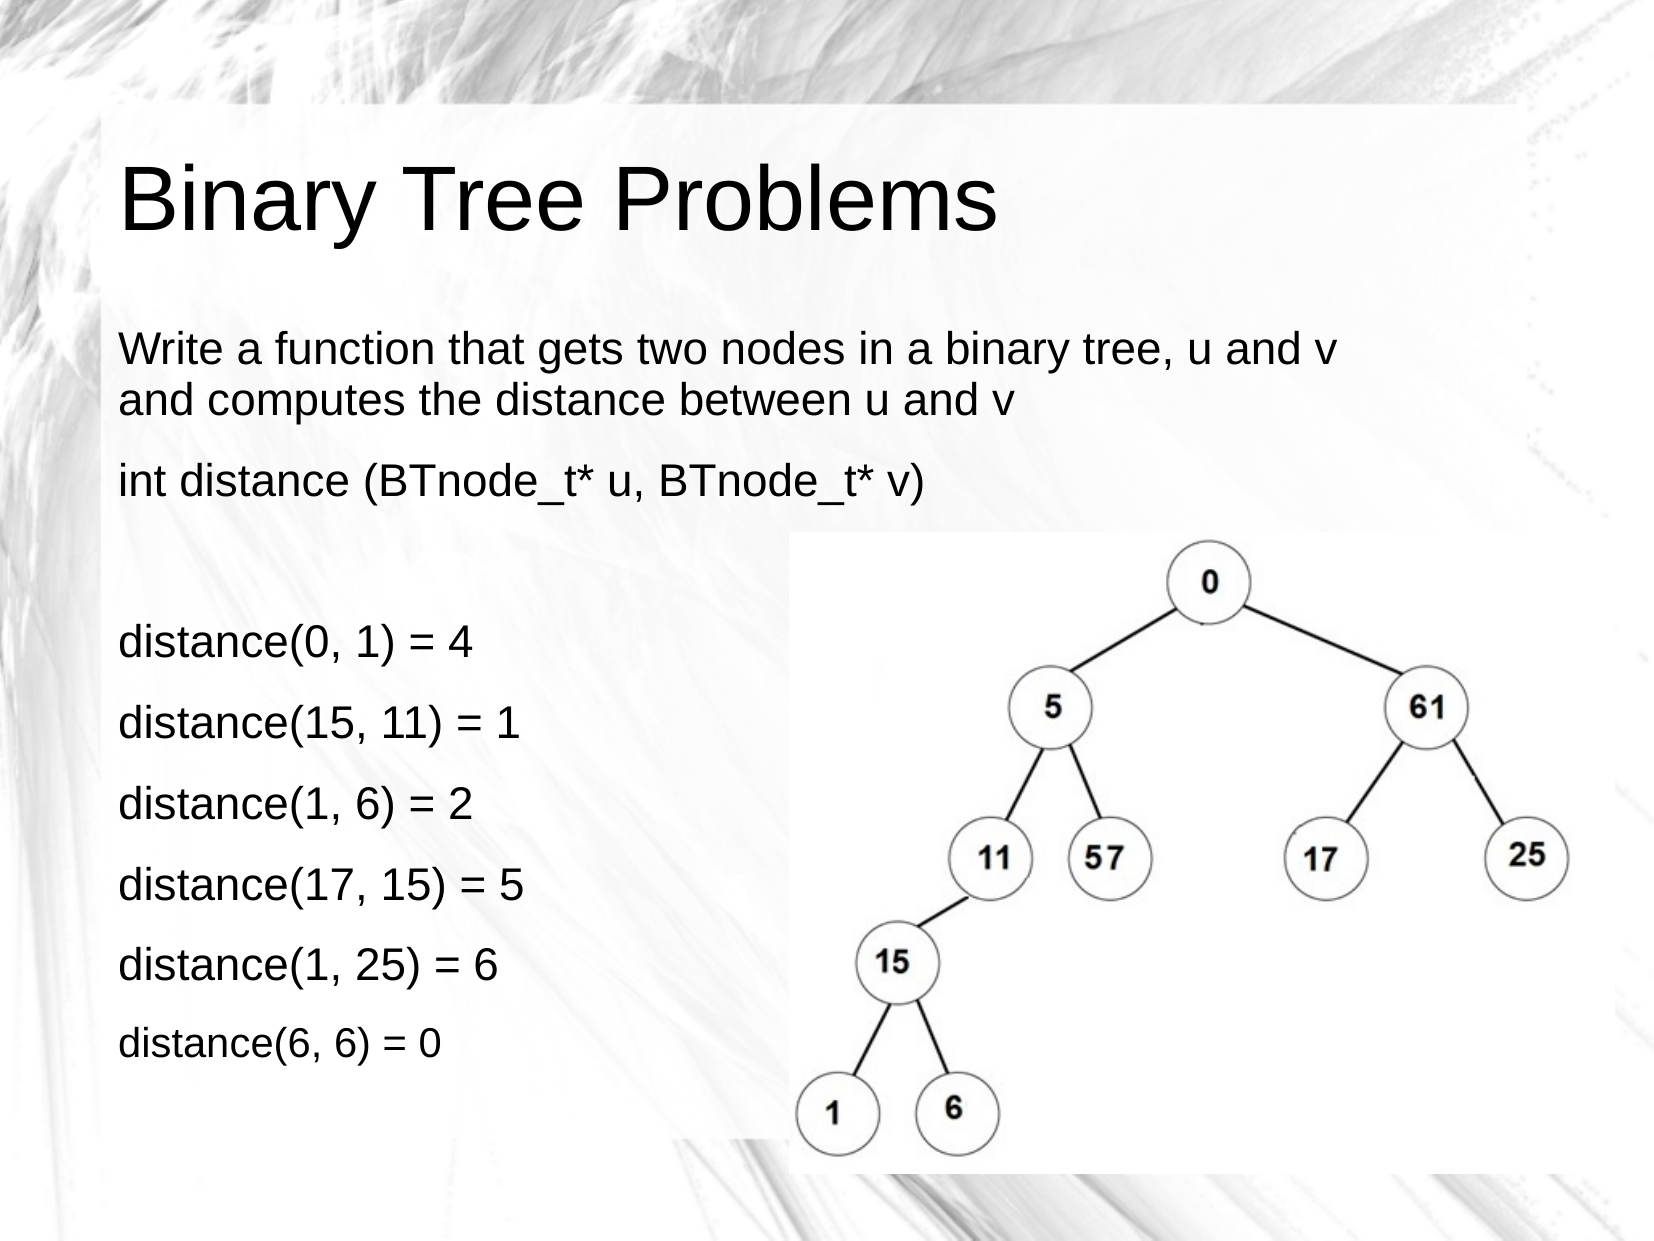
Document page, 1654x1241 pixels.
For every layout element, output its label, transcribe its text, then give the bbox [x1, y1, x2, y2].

list Write a function that gets two nodes in a binary tree, u and v and computes the distance between u and v int distance (BTnode_t* u, BTnode_t* v) distance(0, 1) = 4 distance(15, 11) = 1 distance(1, 6) = 2 distance(17, 15) = 5 distance(1, 25) = 6 distance(6, 6) = 0 [118, 319, 1571, 1109]
picture [0, 0, 1654, 1241]
title Binary Tree Problems [118, 93, 1506, 299]
